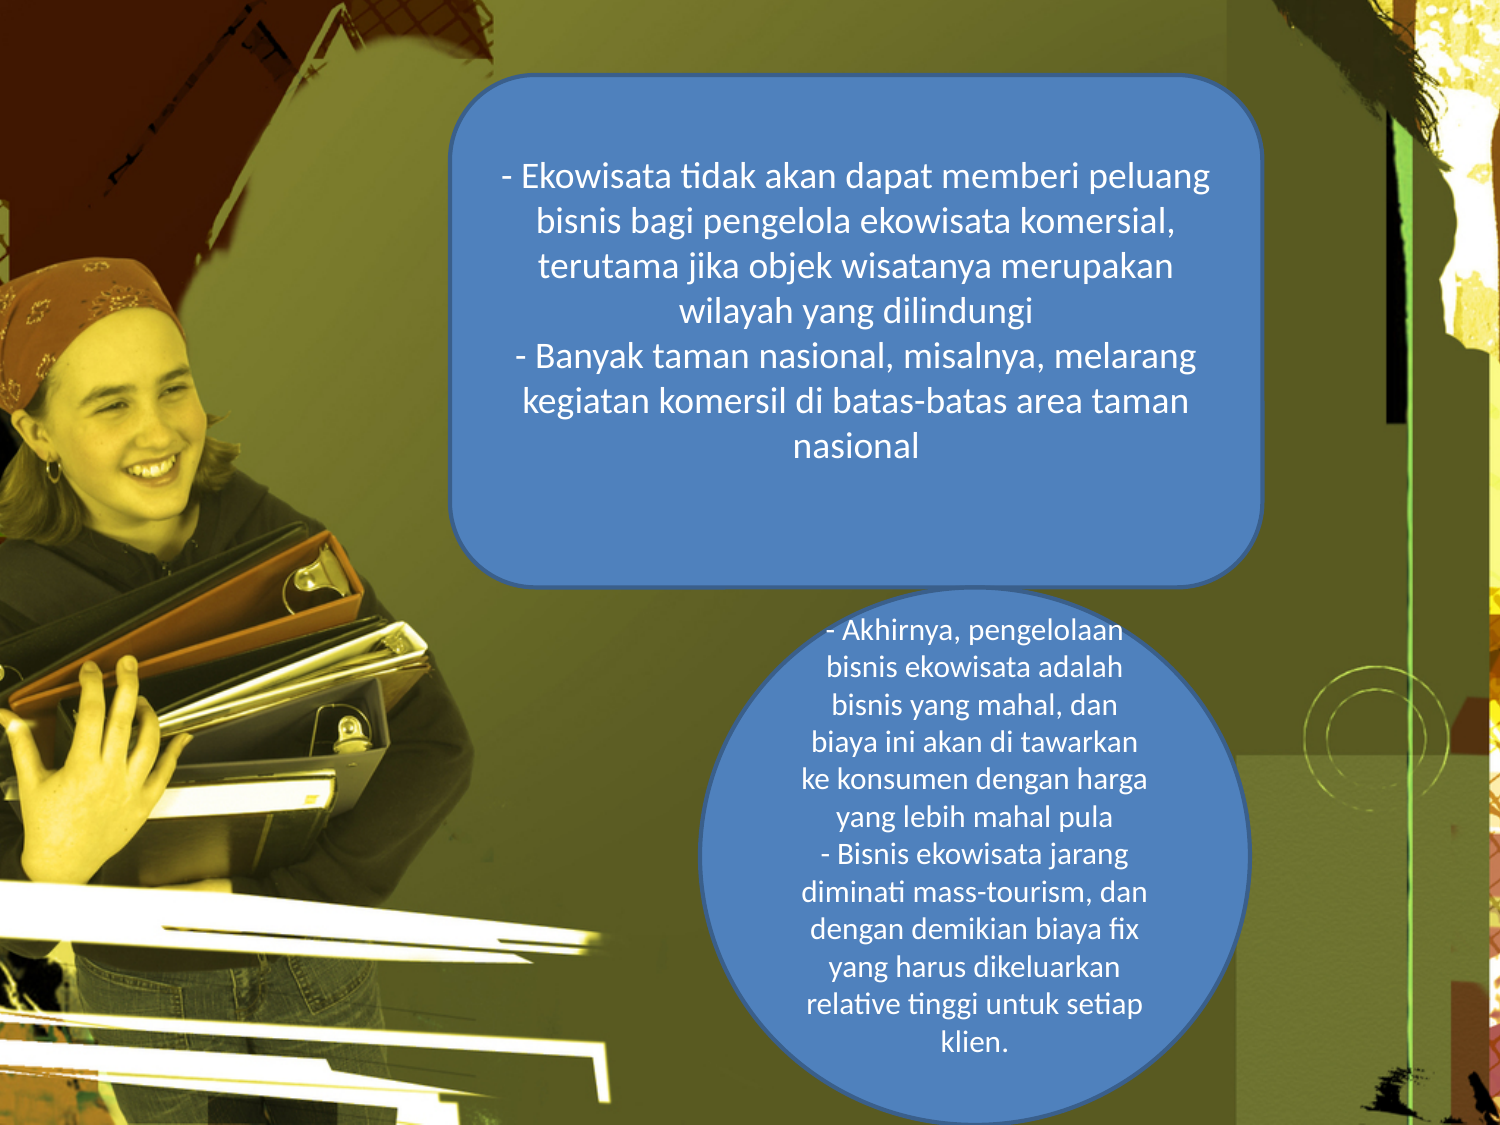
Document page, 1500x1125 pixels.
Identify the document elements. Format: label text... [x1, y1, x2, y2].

text_box - Akhirnya, pengelolaan bisnis ekowisata adalah bisnis yang mahal, dan biaya ini akan di tawarkan ke konsumen dengan harga yang lebih mahal pula - Bisnis ekowisata jarang diminati mass-tourism, dan dengan demikian biaya fix yang harus dikeluarkan relative tinggi untuk setiap klien. [697, 585, 1253, 1125]
text_box - Ekowisata tidak akan dapat memberi peluang bisnis bagi pengelola ekowisata komersial, terutama jika objek wisatanya merupakan wilayah yang dilindungi - Banyak taman nasional, misalnya, melarang kegiatan komersil di batas-batas area taman nasional [447, 72, 1265, 590]
picture [0, 0, 1500, 1125]
